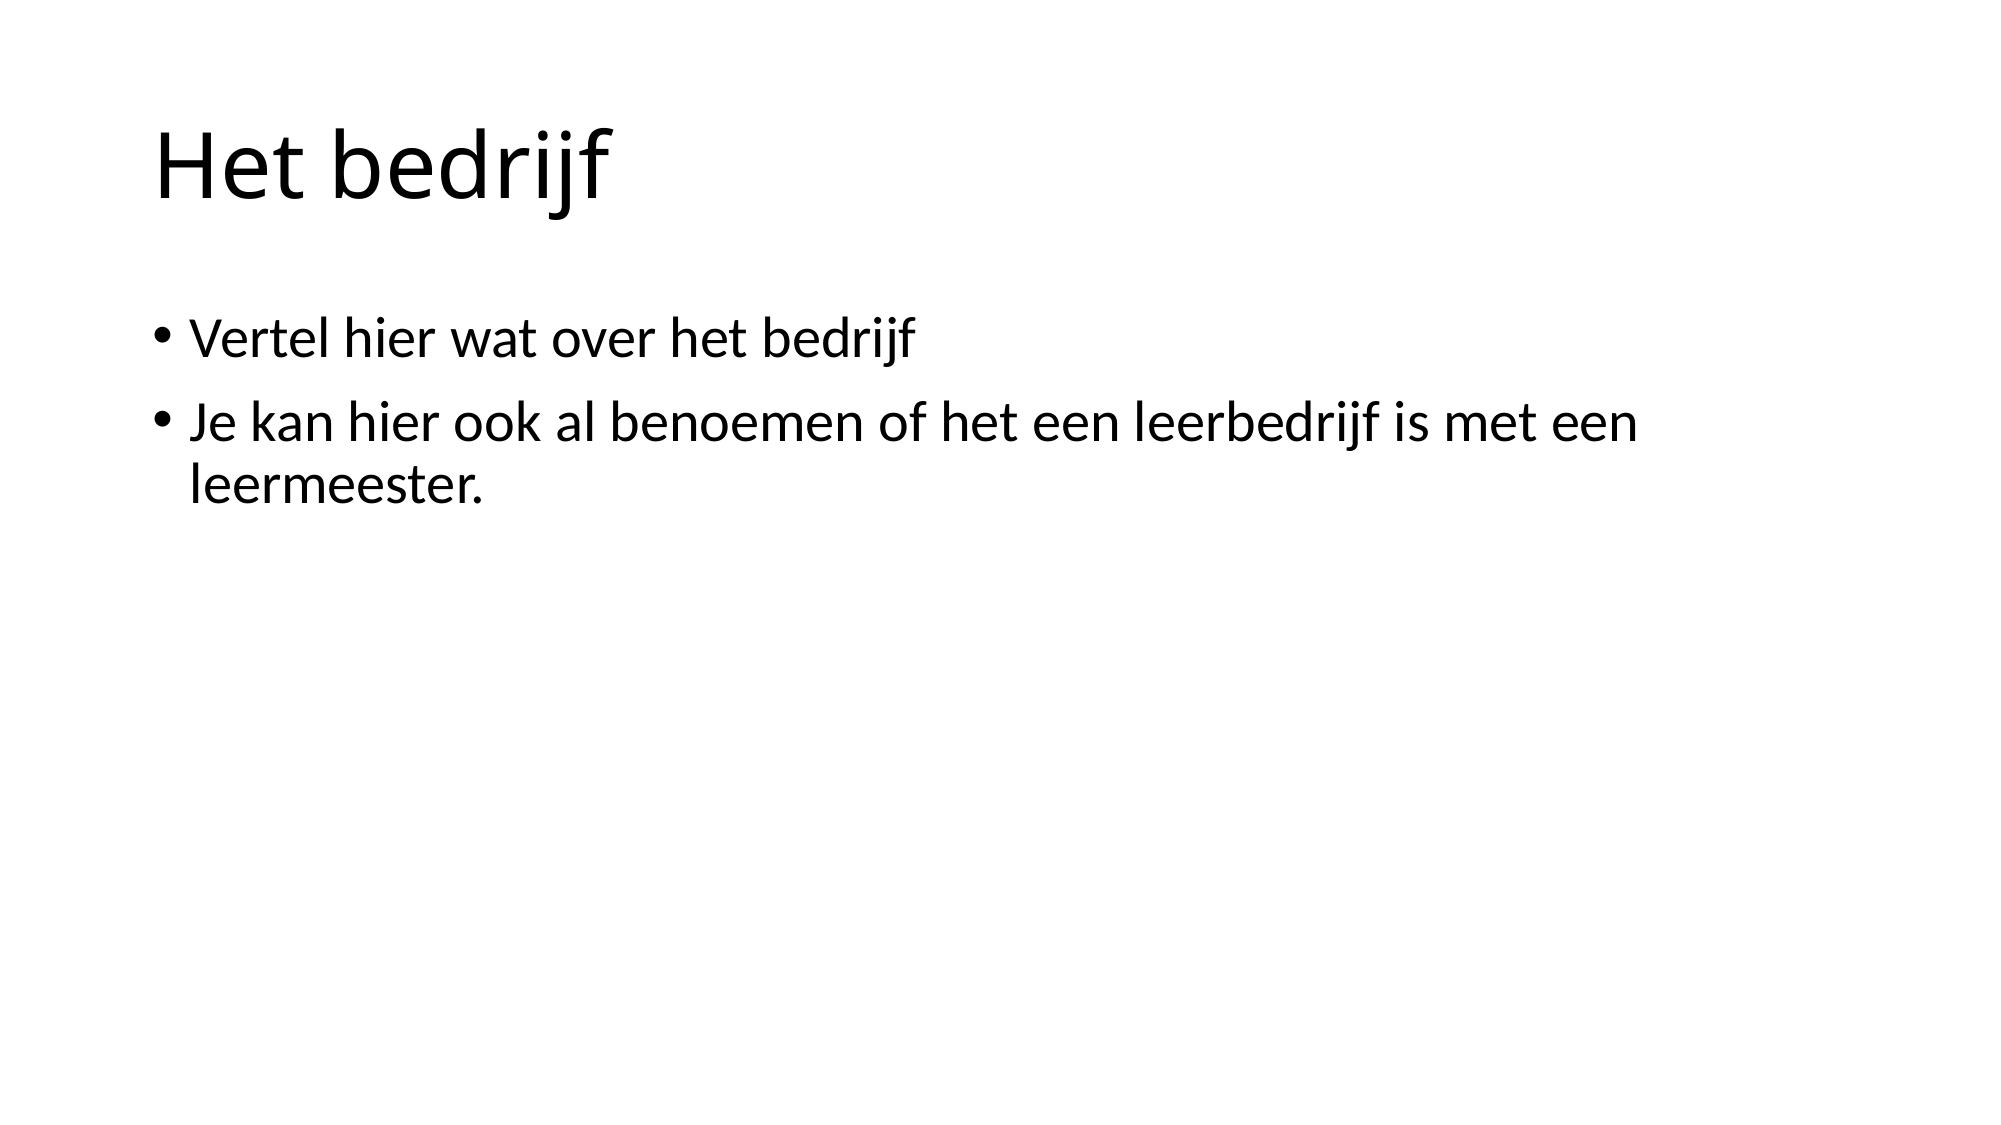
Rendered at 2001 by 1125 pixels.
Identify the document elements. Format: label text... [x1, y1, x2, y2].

list Vertel hier wat over het bedrijf Je kan hier ook al benoemen of het een leerbedrijf is met een leermeester. [137, 299, 1863, 1014]
title Het bedrijf [137, 59, 1863, 278]
